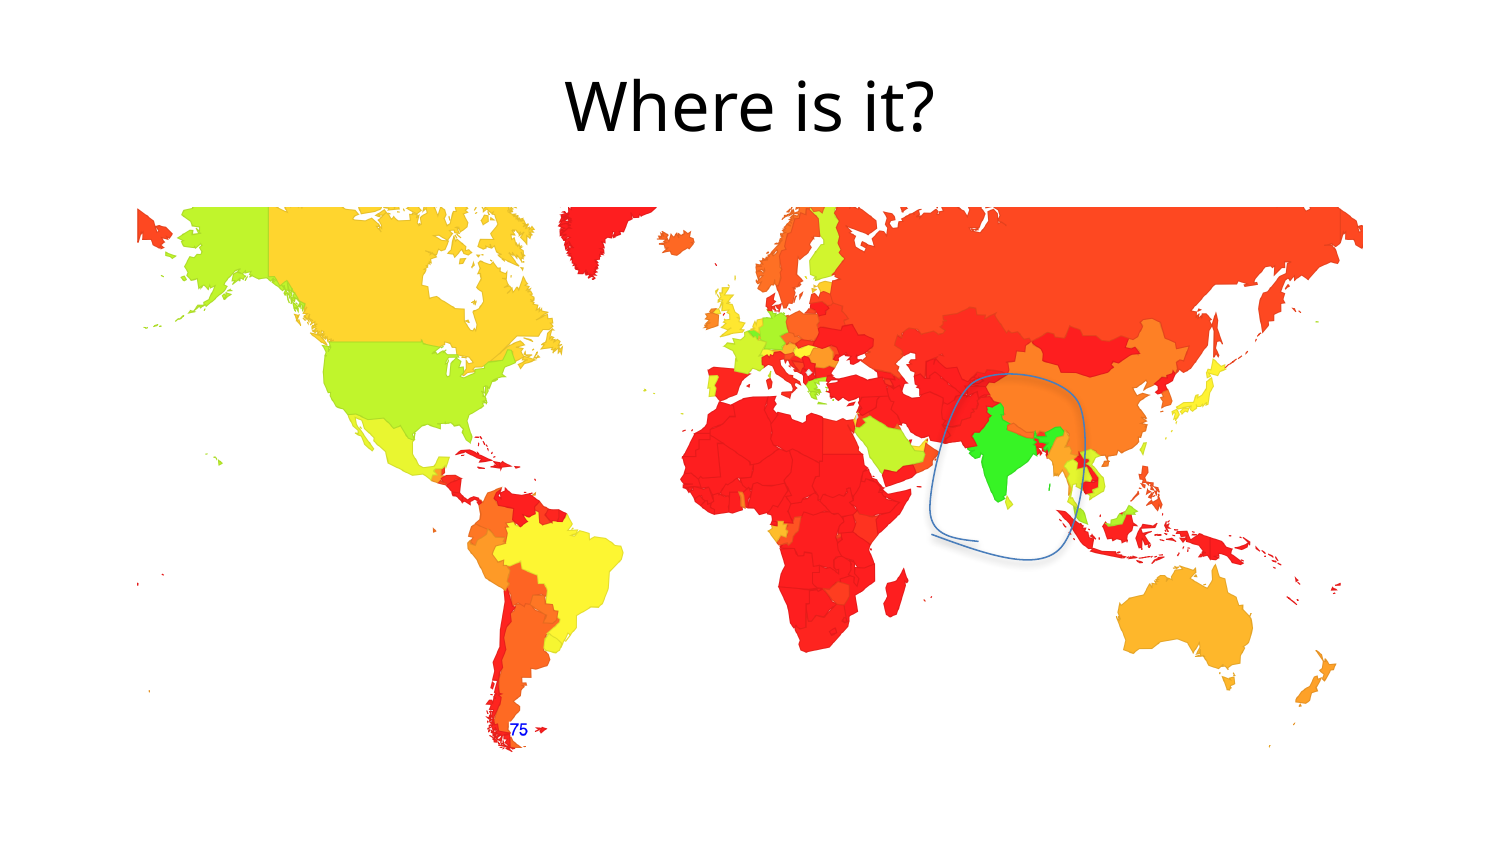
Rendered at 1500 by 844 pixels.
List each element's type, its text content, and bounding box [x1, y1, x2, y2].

title Where is it? [75, 33, 1425, 175]
picture [137, 207, 1363, 753]
